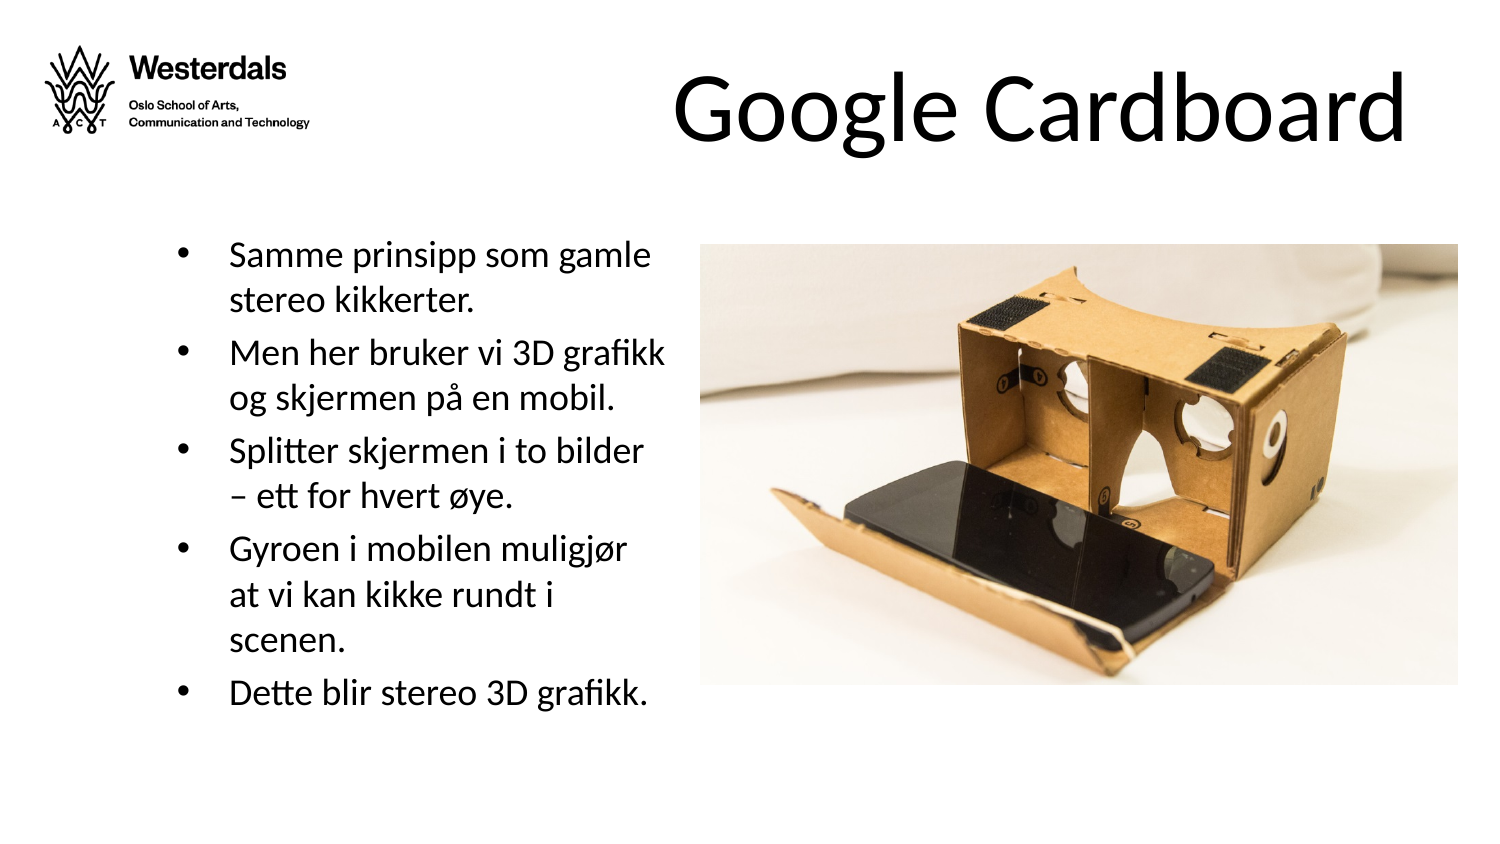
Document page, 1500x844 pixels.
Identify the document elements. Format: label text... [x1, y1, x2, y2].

text_box Samme prinsipp som gamle stereo kikkerter. Men her bruker vi 3D grafikk og skjermen på en mobil. Splitter skjermen i to bilder – ett for hvert øye. Gyroen i mobilen muligjør at vi kan kikke rundt i scenen. Dette blir stereo 3D grafikk. [99, 221, 682, 779]
text_box Google Cardboard [74, 33, 1425, 175]
picture [699, 244, 1458, 685]
text_box [74, 196, 1425, 754]
picture [0, 0, 327, 149]
